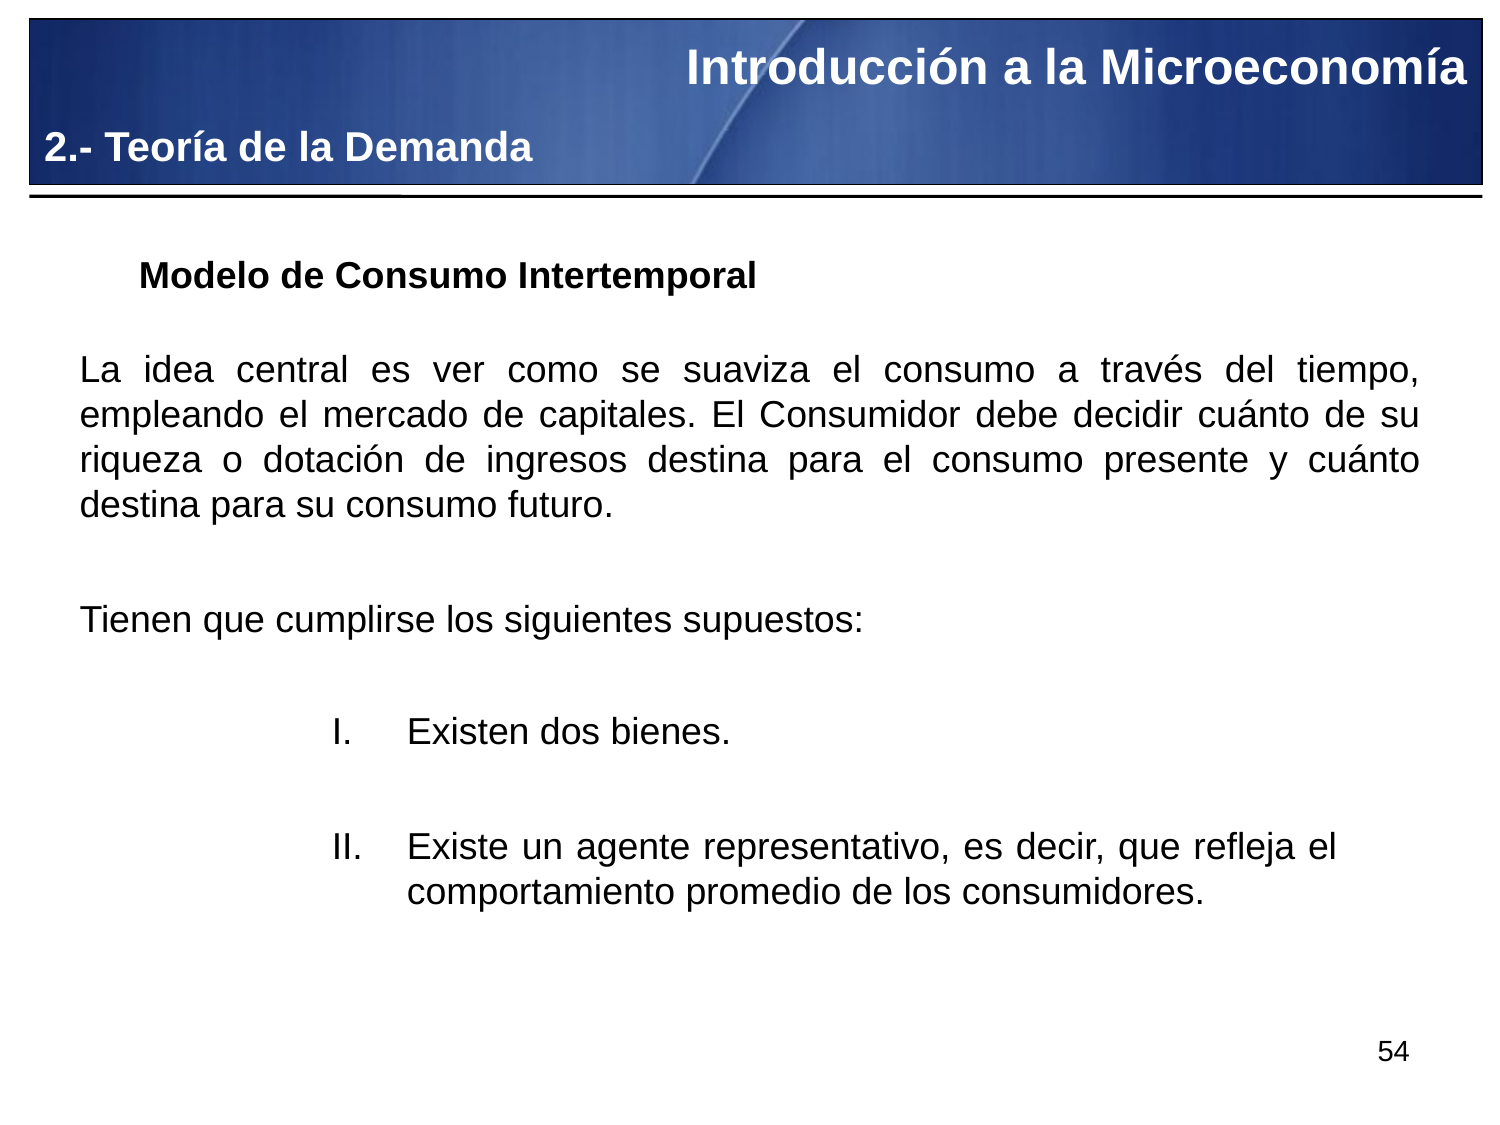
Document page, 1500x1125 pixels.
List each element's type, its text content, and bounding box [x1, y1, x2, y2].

text_box 2.- Teoría de la Demanda [29, 112, 585, 178]
slide_number 54 [1074, 1024, 1426, 1103]
text_box Existen dos bienes. Existe un agente representativo, es decir, que refleja el comportamiento promedio de los consumidores. [242, 699, 1353, 920]
text_box La idea central es ver como se suaviza el consumo a través del tiempo, empleando el mercado de capitales. El Consumidor debe decidir cuánto de su riqueza o dotación de ingresos destina para el consumo presente y cuánto destina para su consumo futuro. Tienen que cumplirse los siguientes supuestos: [64, 337, 1436, 648]
text_box Modelo de Consumo Intertemporal [123, 243, 869, 304]
text_box [29, 19, 1483, 185]
text_box Introducción a la Microeconomía [608, 26, 1483, 102]
